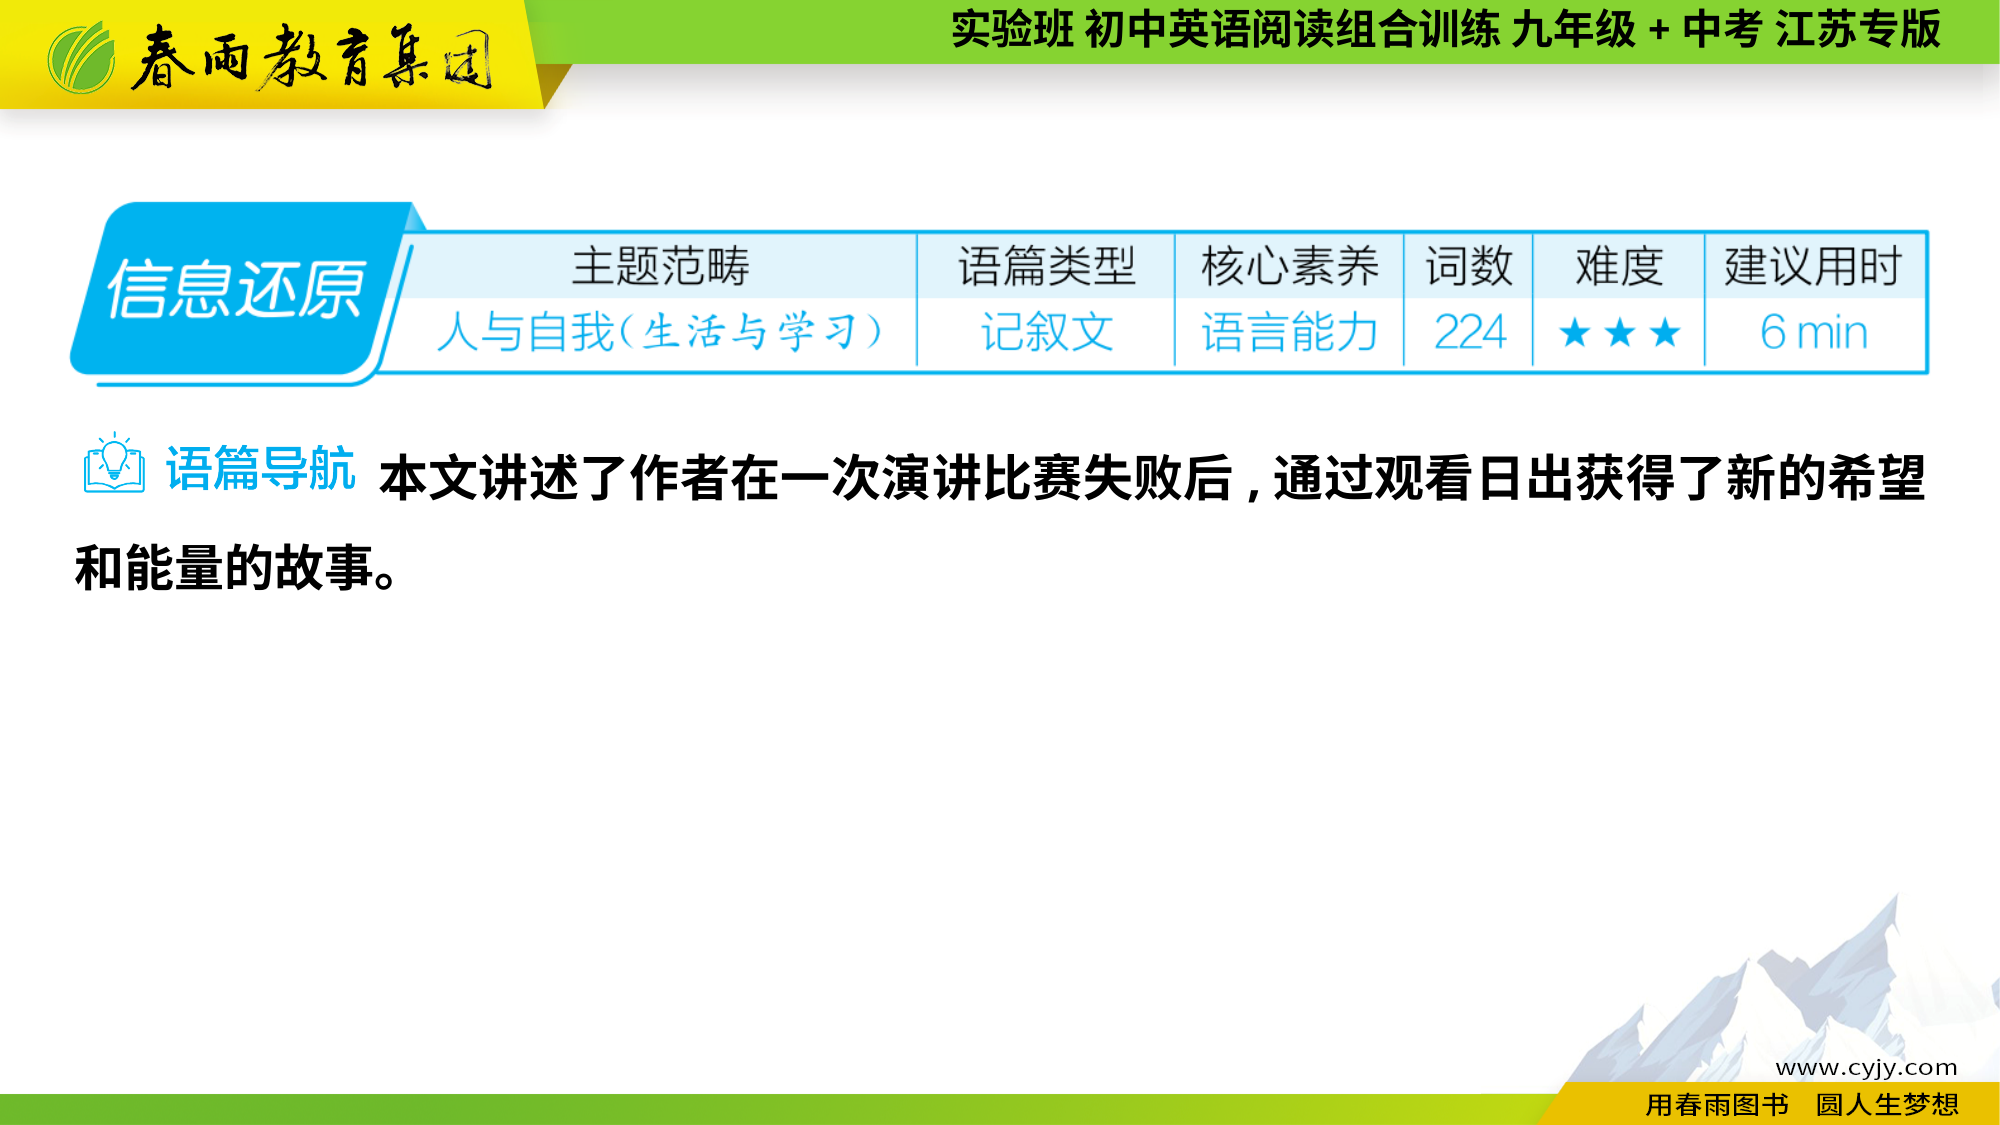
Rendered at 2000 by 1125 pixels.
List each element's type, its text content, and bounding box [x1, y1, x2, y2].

picture [0, 0, 2000, 1125]
list 本文讲述了作者在一次演讲比赛失败后,通过观看日出获得了新的希望和能量的故事。 [59, 409, 1944, 595]
